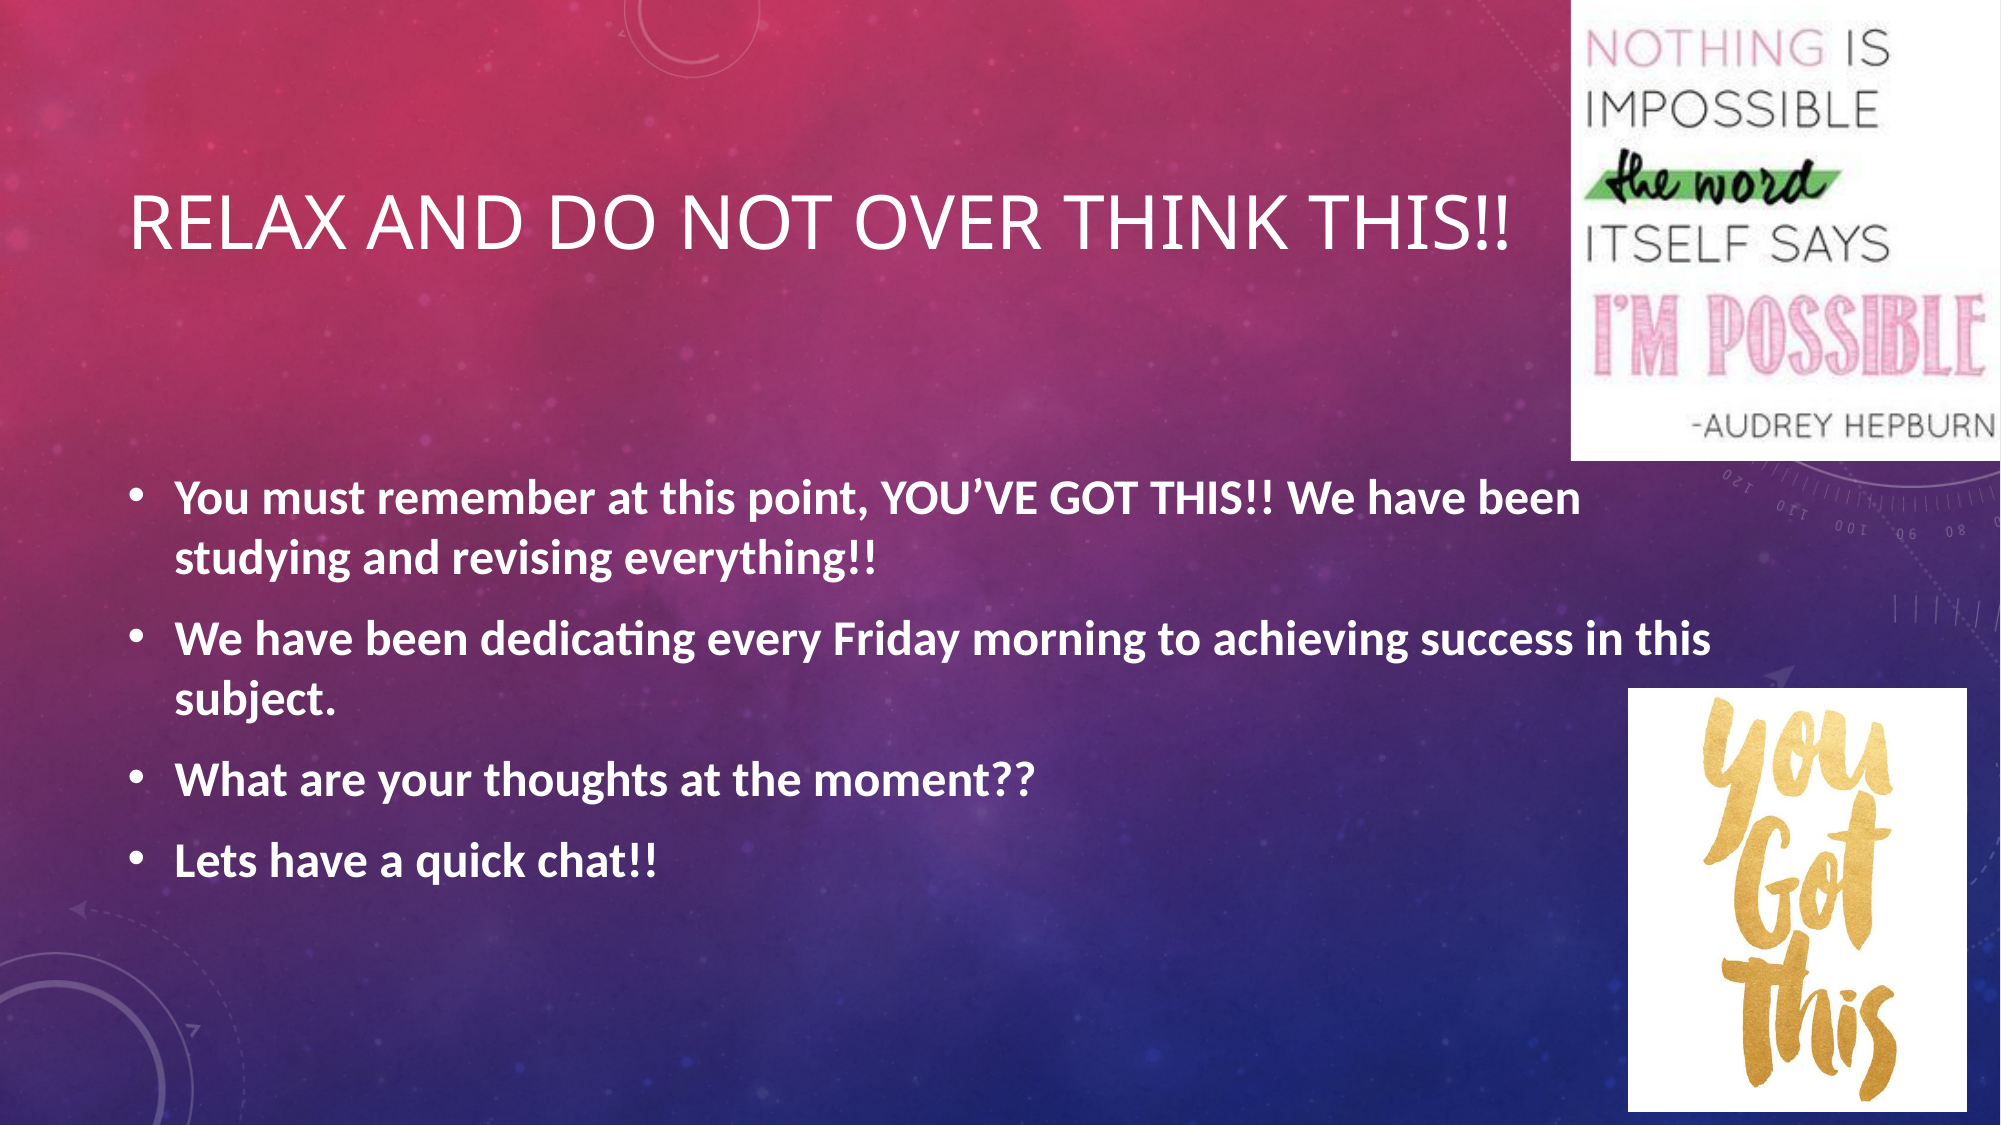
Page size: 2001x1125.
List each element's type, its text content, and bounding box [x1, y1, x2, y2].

title Relax and do not over think this!! [112, 99, 1564, 339]
picture [0, 0, 2001, 1125]
list You must remember at this point, YOU’VE GOT THIS!! We have been studying and revising everything!! We have been dedicating every Friday morning to achieving success in this subject. What are your thoughts at the moment?? Lets have a quick chat!! [112, 376, 1775, 976]
